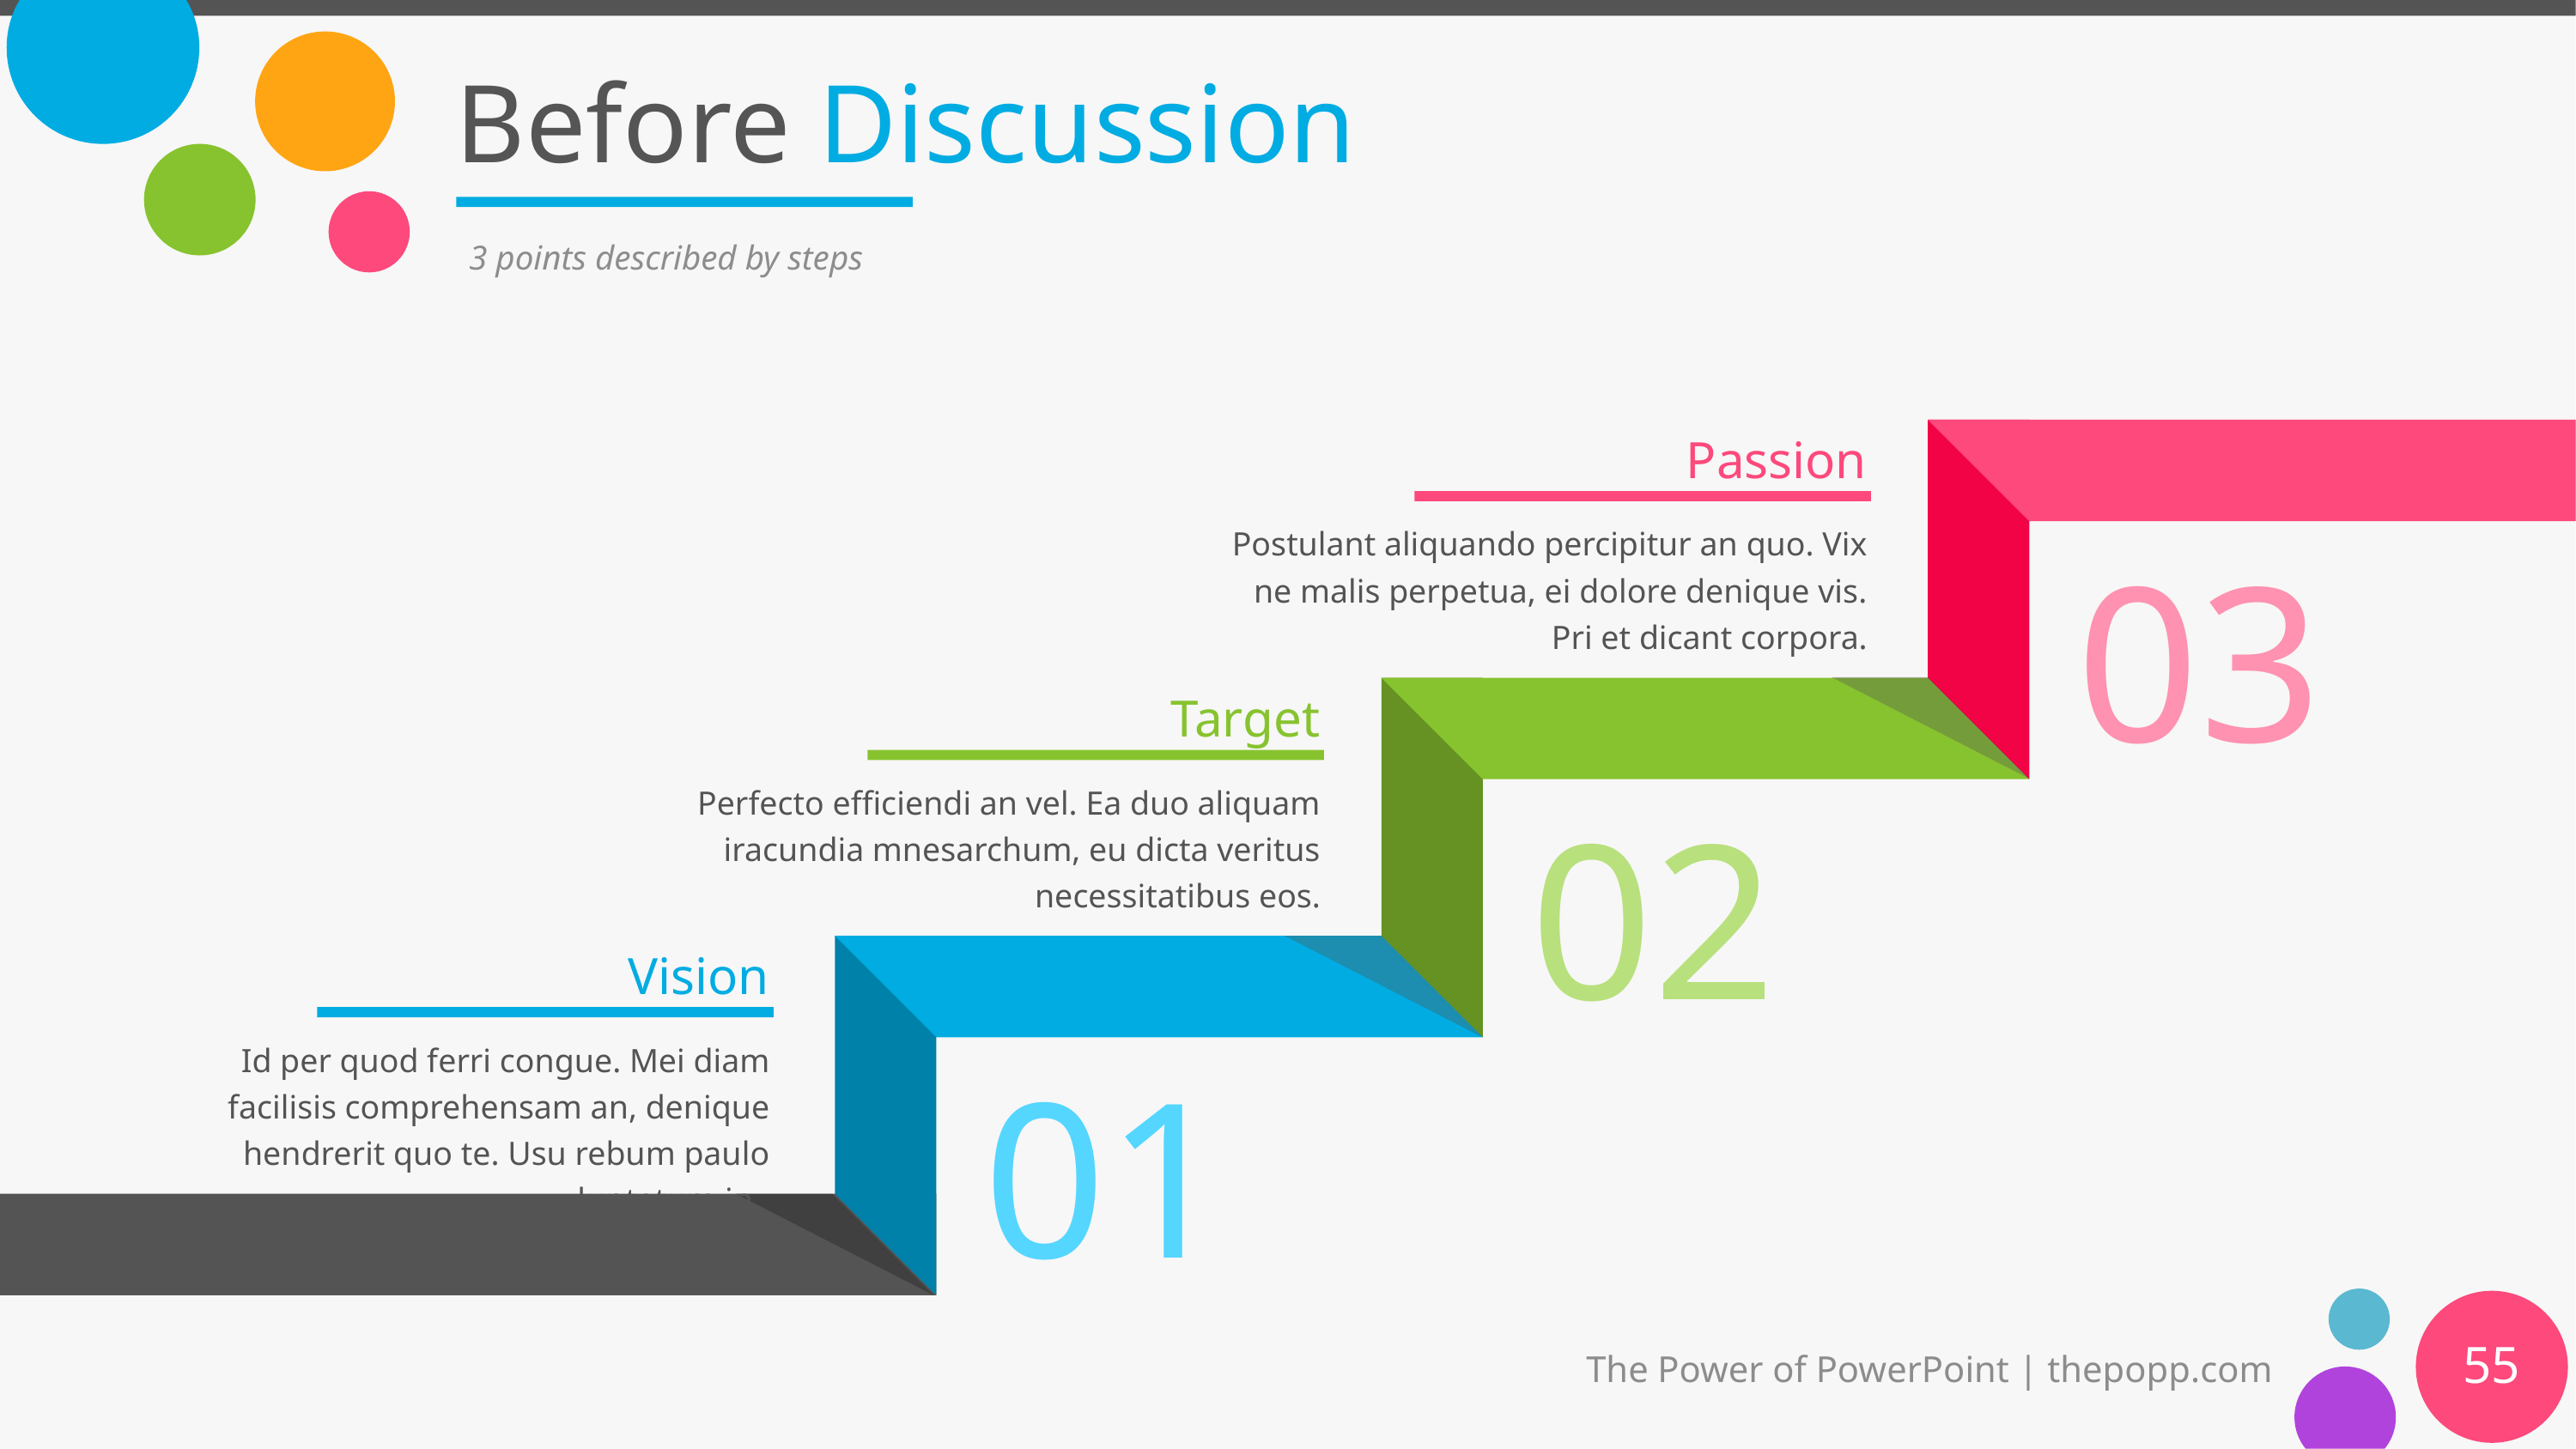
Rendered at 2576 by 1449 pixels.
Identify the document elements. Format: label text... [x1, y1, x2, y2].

list Postulant aliquando percipitur an quo. Vix ne malis perpetua, ei dolore denique vis. Pri et dicant corpora. [1204, 505, 1891, 677]
list Id per quod ferri congue. Mei diam facilisis comprehensam an, denique hendrerit quo te. Usu rebum paulo luptatum in. [106, 1021, 793, 1193]
list Vision [108, 914, 793, 1016]
footer The Power of PowerPoint | thepopp.com [1479, 1332, 2296, 1410]
list Passion [1206, 398, 1890, 500]
list 3 points described by steps [446, 217, 2465, 288]
list Target [659, 657, 1343, 759]
title Before Discussion [433, 34, 2454, 204]
list Perfecto efficiendi an vel. Ea duo aliquam iracundia mnesarchum, eu dicta veritus necessitatibus eos. [657, 763, 1344, 937]
slide_number 55 [2415, 1328, 2568, 1406]
